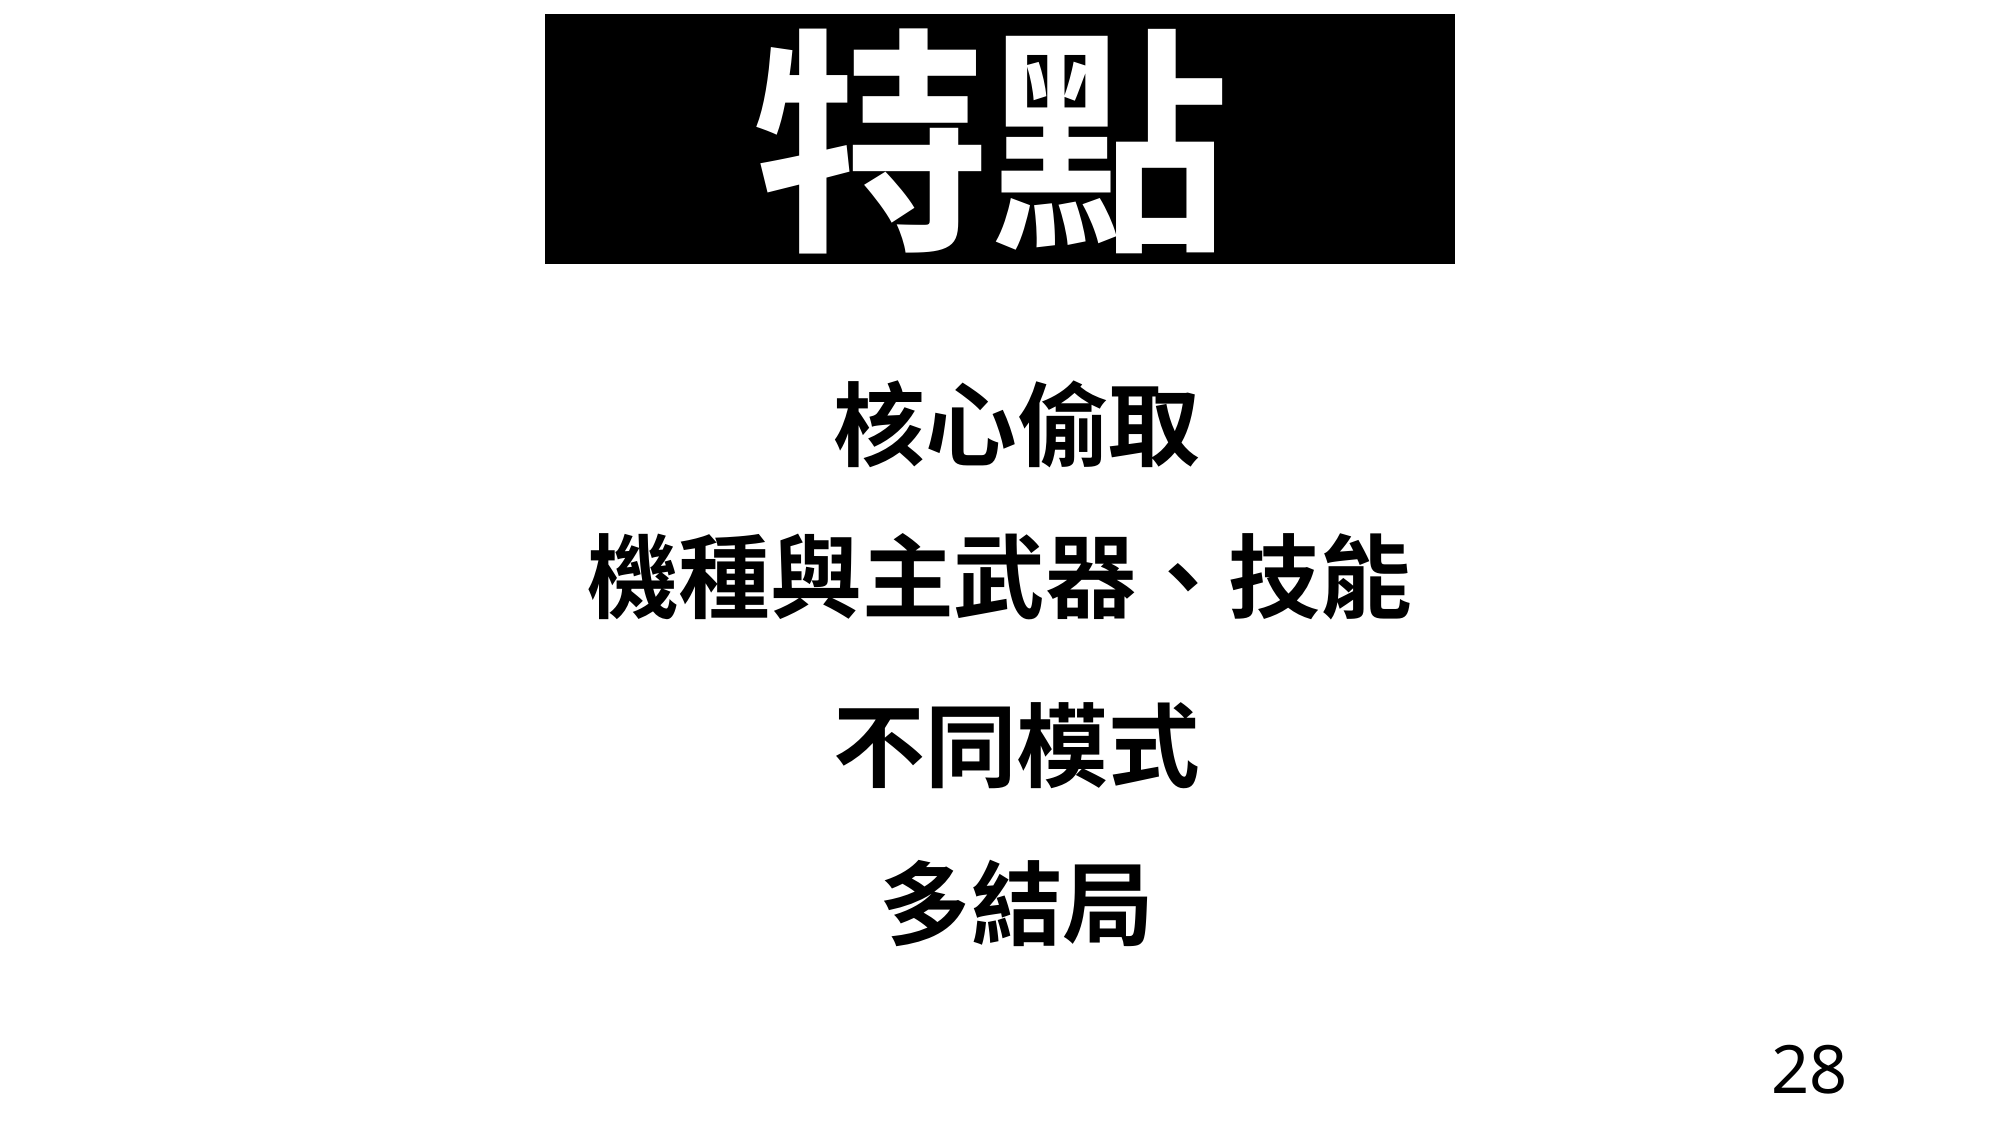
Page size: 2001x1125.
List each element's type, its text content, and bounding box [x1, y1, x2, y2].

slide_number 28 [1412, 1042, 1863, 1103]
text_box 機種與主武器、技能 [520, 512, 1480, 637]
text_box 核心偷取 [767, 360, 1268, 485]
text_box [545, 14, 730, 264]
text_box 不同模式 [809, 681, 1225, 806]
text_box 多結局 [859, 838, 1175, 964]
text_box [1252, 14, 1455, 264]
text_box 特點 [730, 0, 1252, 289]
